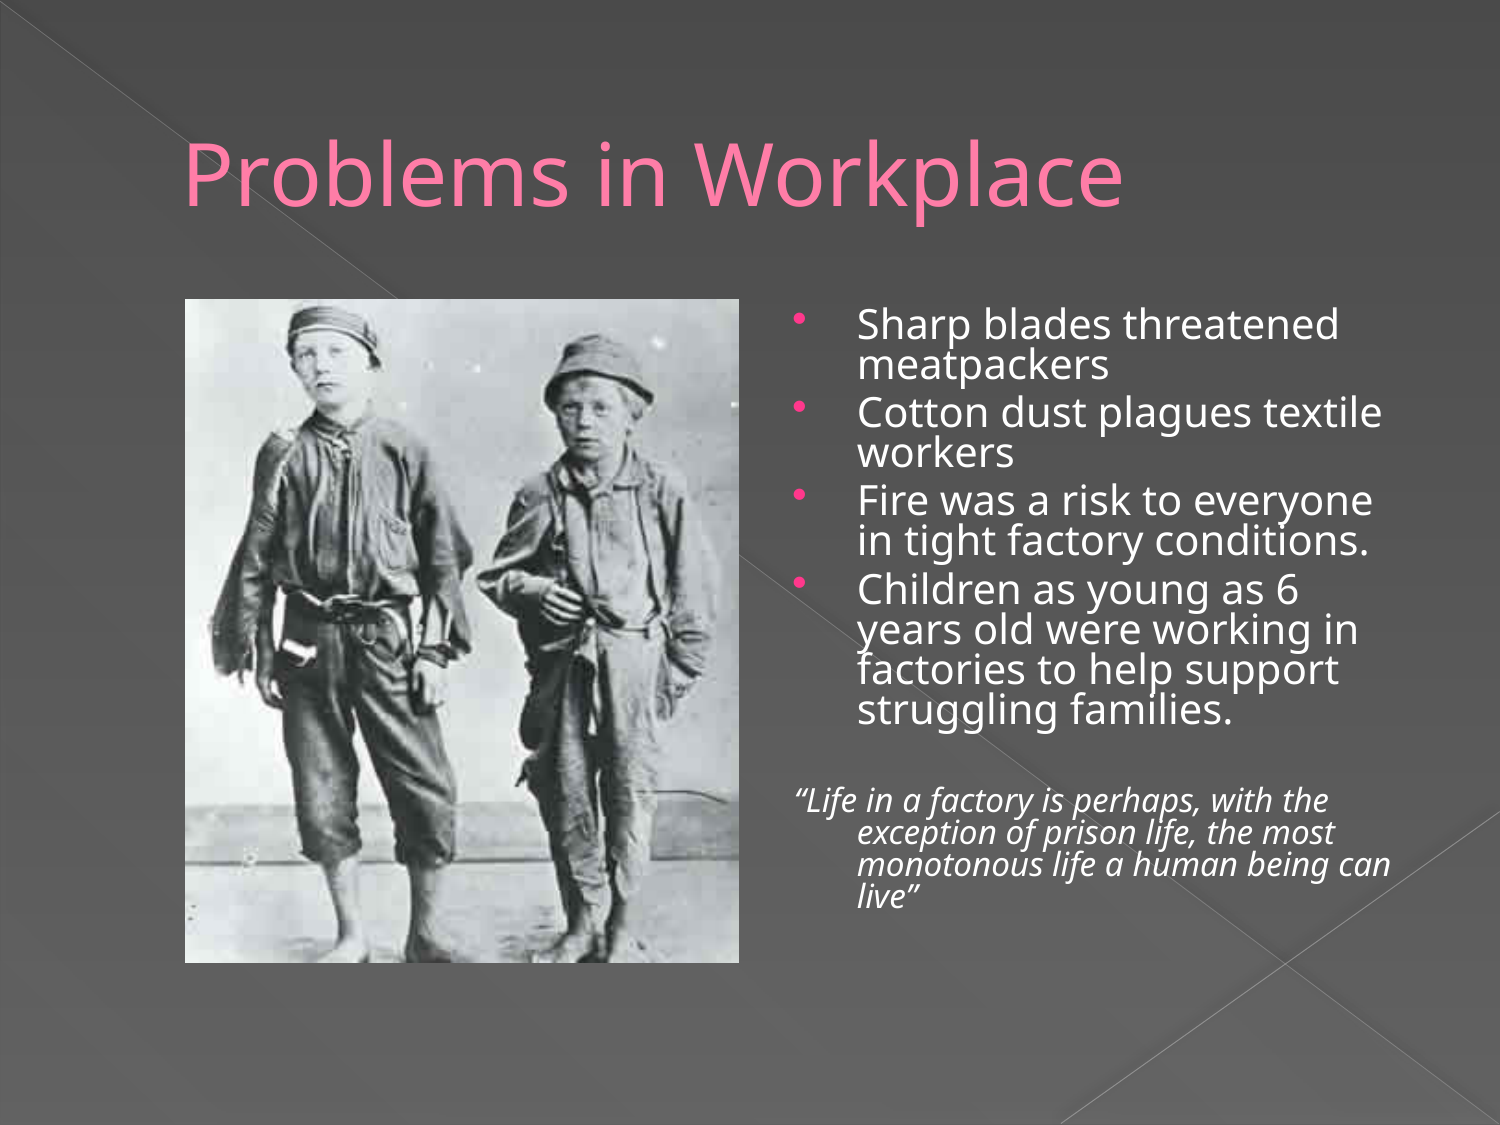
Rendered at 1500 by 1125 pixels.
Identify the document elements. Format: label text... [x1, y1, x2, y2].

picture [184, 299, 739, 963]
title Problems in Workplace [87, 77, 1425, 266]
list Sharp blades threatened meatpackers Cotton dust plagues textile workers Fire was a risk to everyone in tight factory conditions. Children as young as 6 years old were working in factories to help support struggling families. “Life in a factory is perhaps, with the exception of prison life, the most monotonous life a human being can live” [768, 299, 1425, 963]
